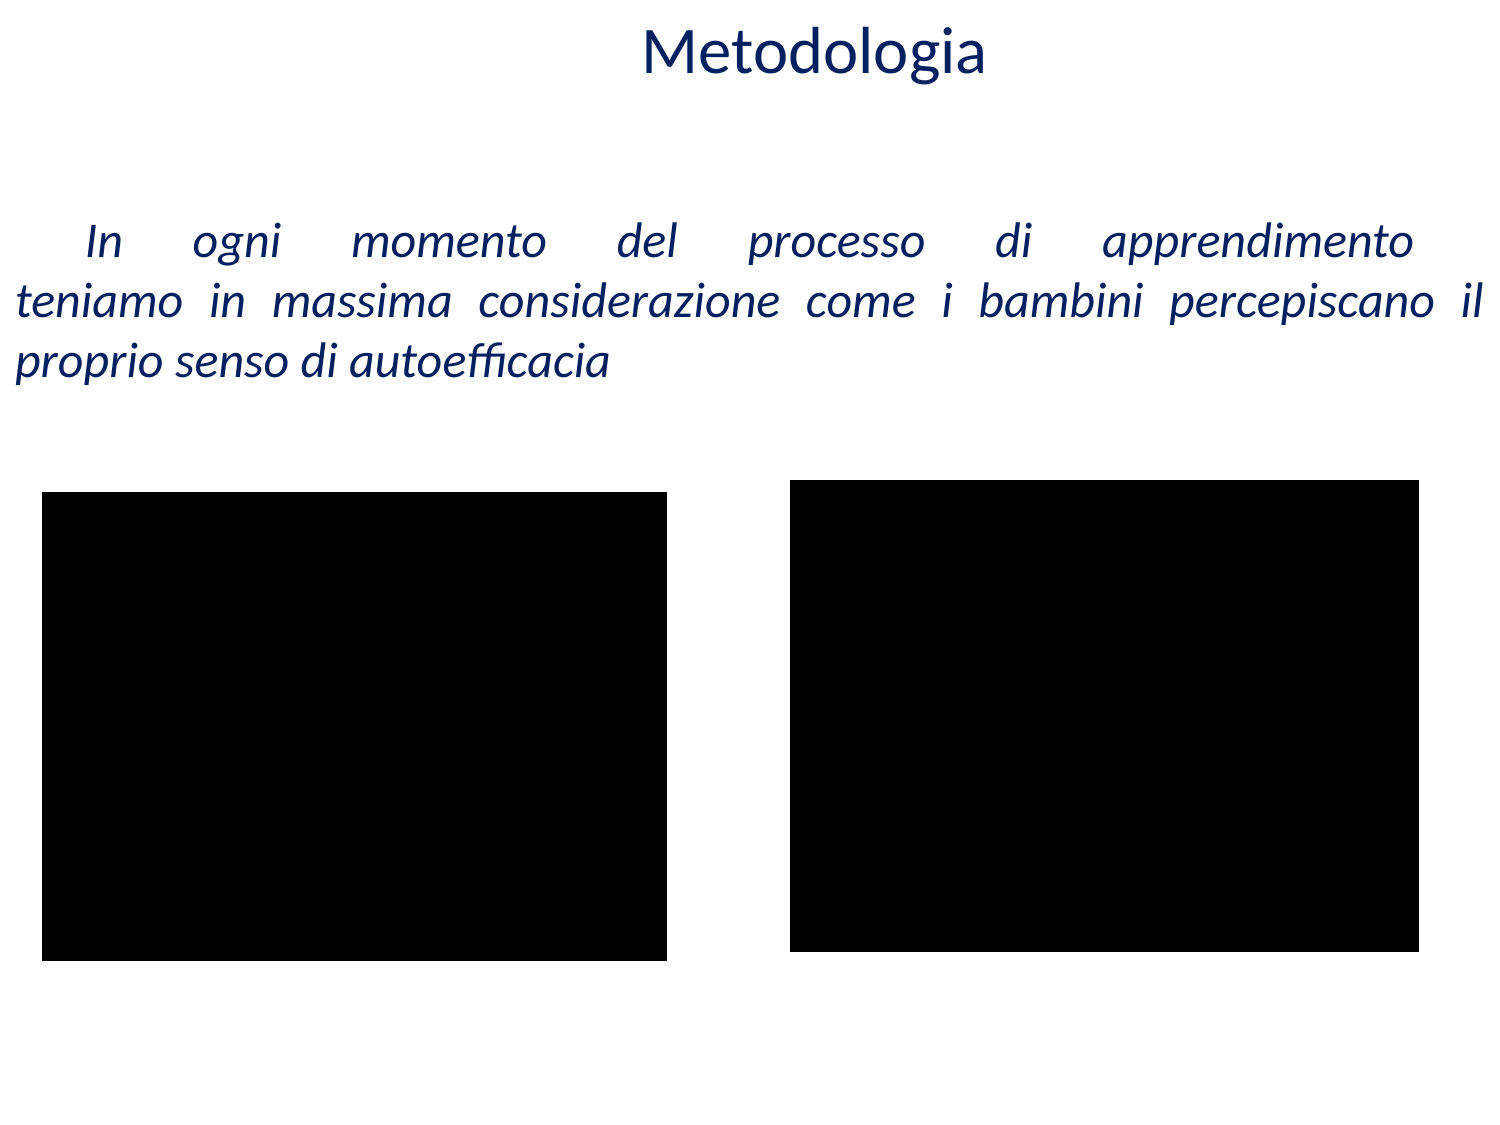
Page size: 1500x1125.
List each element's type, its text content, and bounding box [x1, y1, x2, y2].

title In ogni momento del processo di apprendimento teniamo in massima considerazione come i bambini percepiscano il proprio senso di autoefficacia [0, 160, 1500, 374]
text_box Metodologia [549, 0, 1081, 95]
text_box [41, 491, 668, 962]
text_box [789, 479, 1420, 953]
